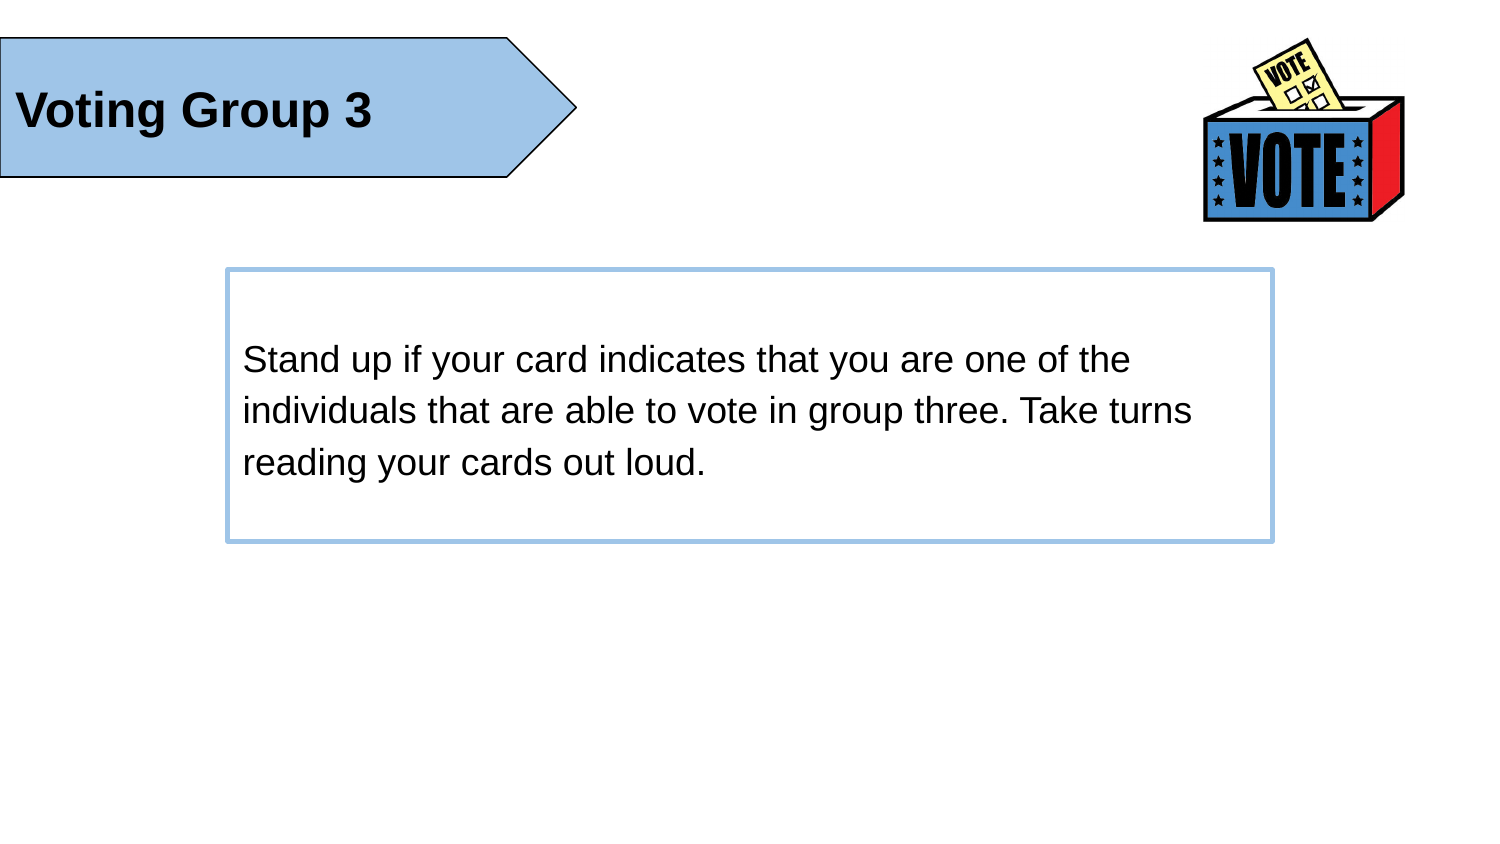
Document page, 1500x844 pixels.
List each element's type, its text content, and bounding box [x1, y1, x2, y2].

picture [1202, 37, 1405, 223]
text_box Voting Group 3 [0, 37, 577, 177]
list Stand up if your card indicates that you are one of the individuals that are able to vote in group three. Take turns reading your cards out loud. [227, 269, 1273, 542]
